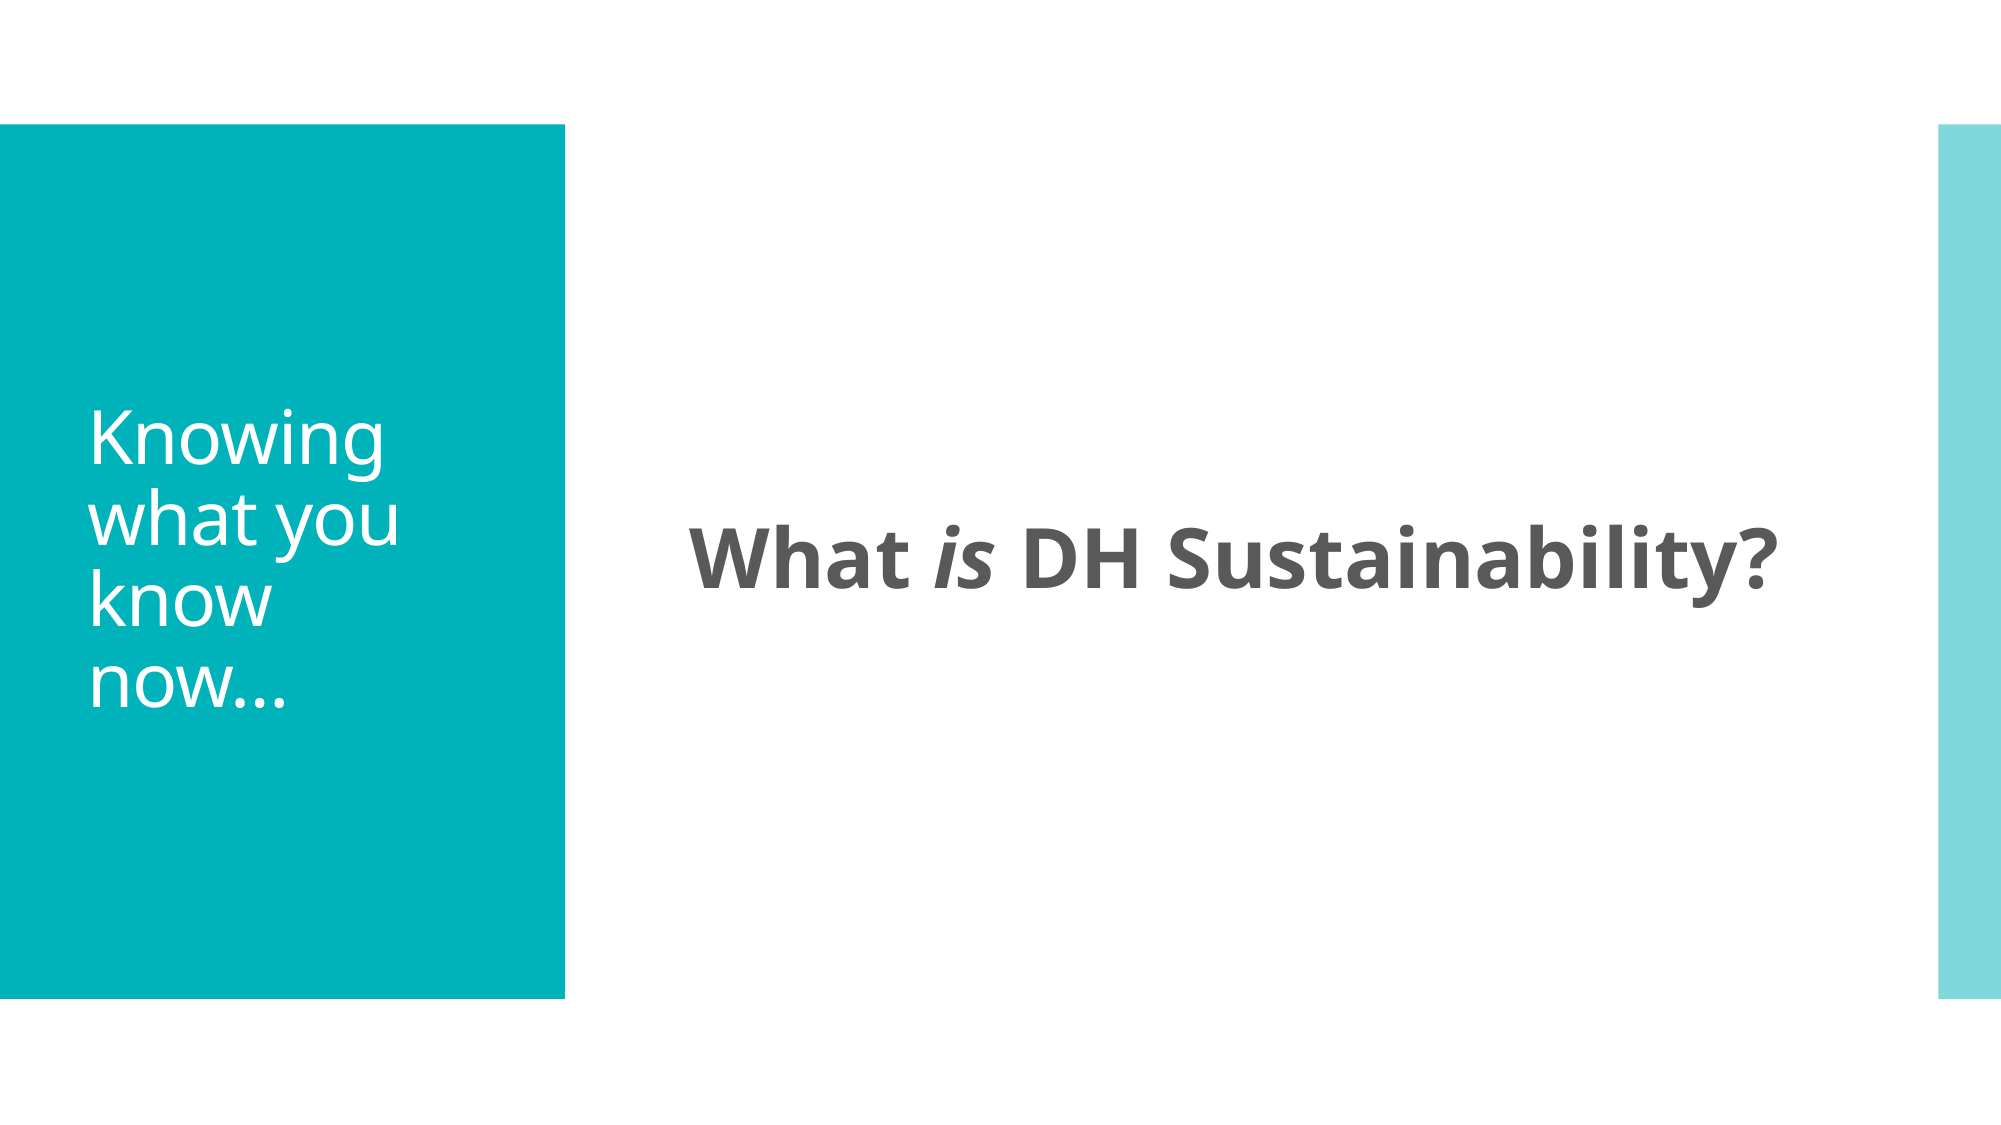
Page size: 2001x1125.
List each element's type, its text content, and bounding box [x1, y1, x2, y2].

title Knowing what you know now… [72, 197, 493, 927]
list What is DH Sustainability? [634, 141, 1835, 982]
